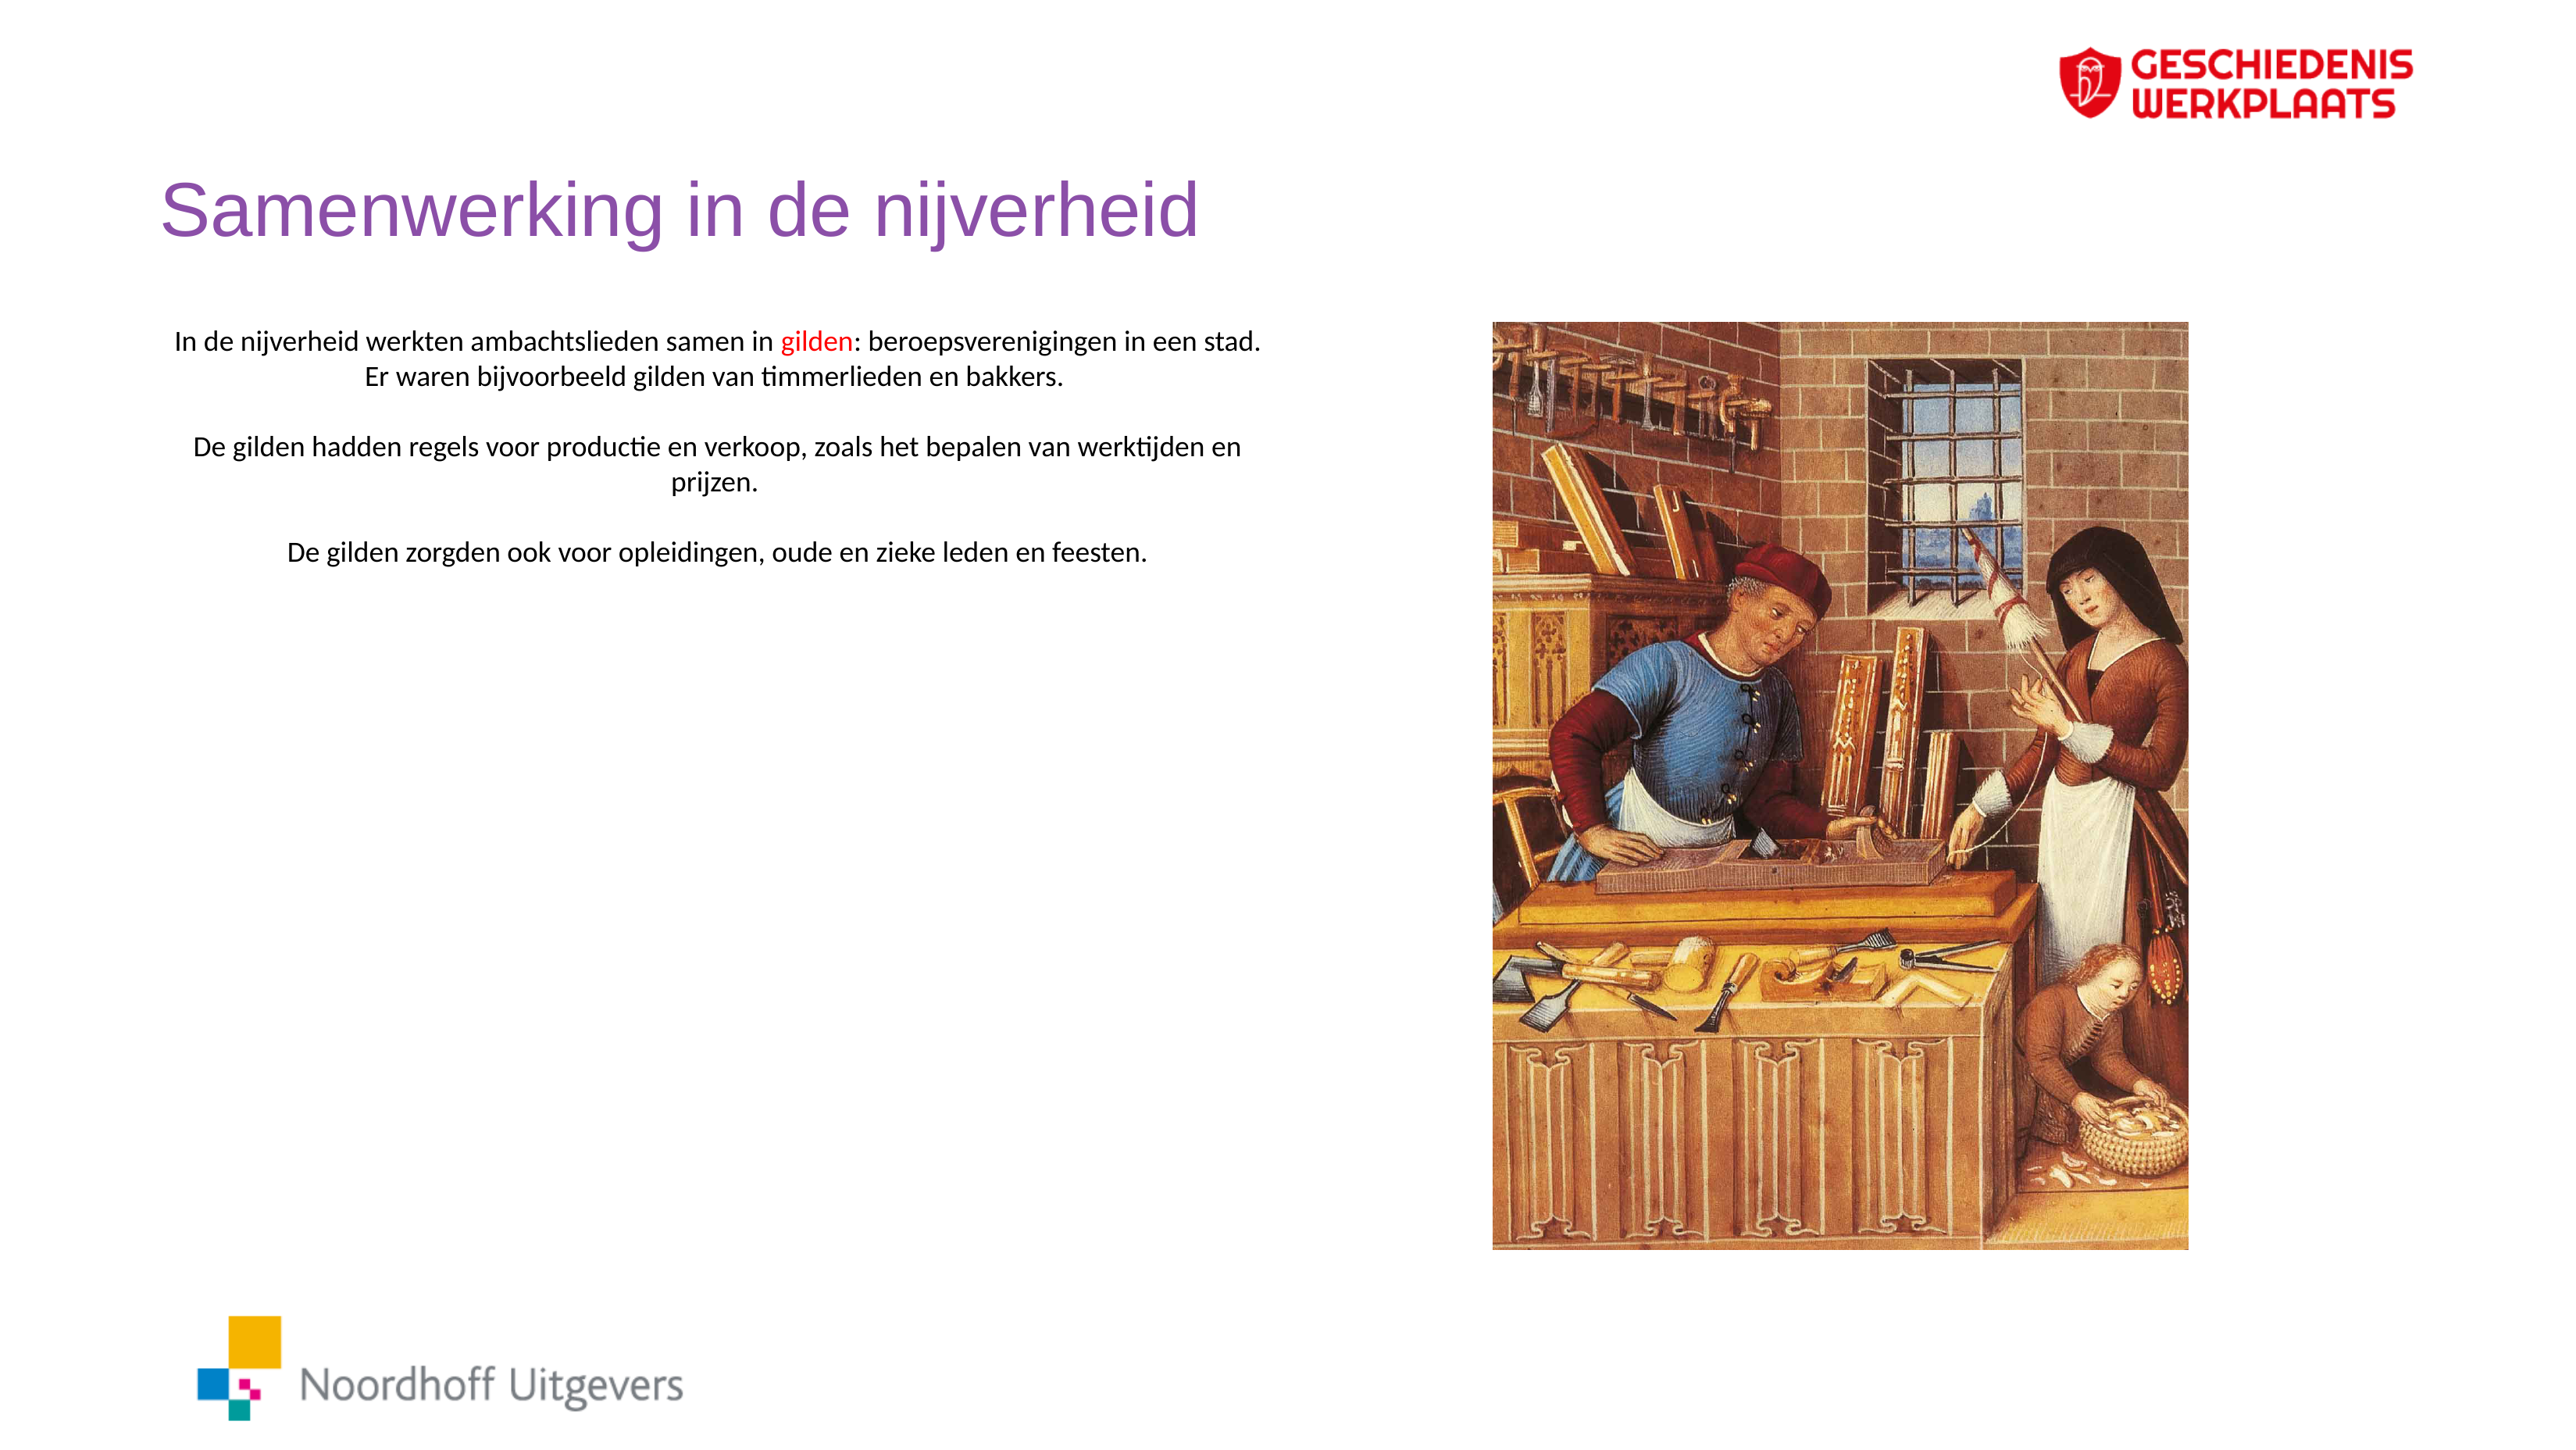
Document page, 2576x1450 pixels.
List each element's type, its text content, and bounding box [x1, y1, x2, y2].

picture [159, 1288, 802, 1449]
list In de nijverheid werkten ambachtslieden samen in gilden: beroepsverenigingen in een stad. Er waren bijvoorbeeld gilden van timmerlieden en bakkers. De gilden hadden regels voor productie en verkoop, zoals het bepalen van werktijden en prijzen. De gilden zorgden ook voor opleidingen, oude en zieke leden en feesten. [159, 322, 1291, 1288]
picture [1610, 0, 2576, 161]
title Samenwerking in de nijverheid [159, 159, 2416, 266]
picture [1492, 322, 2189, 1250]
